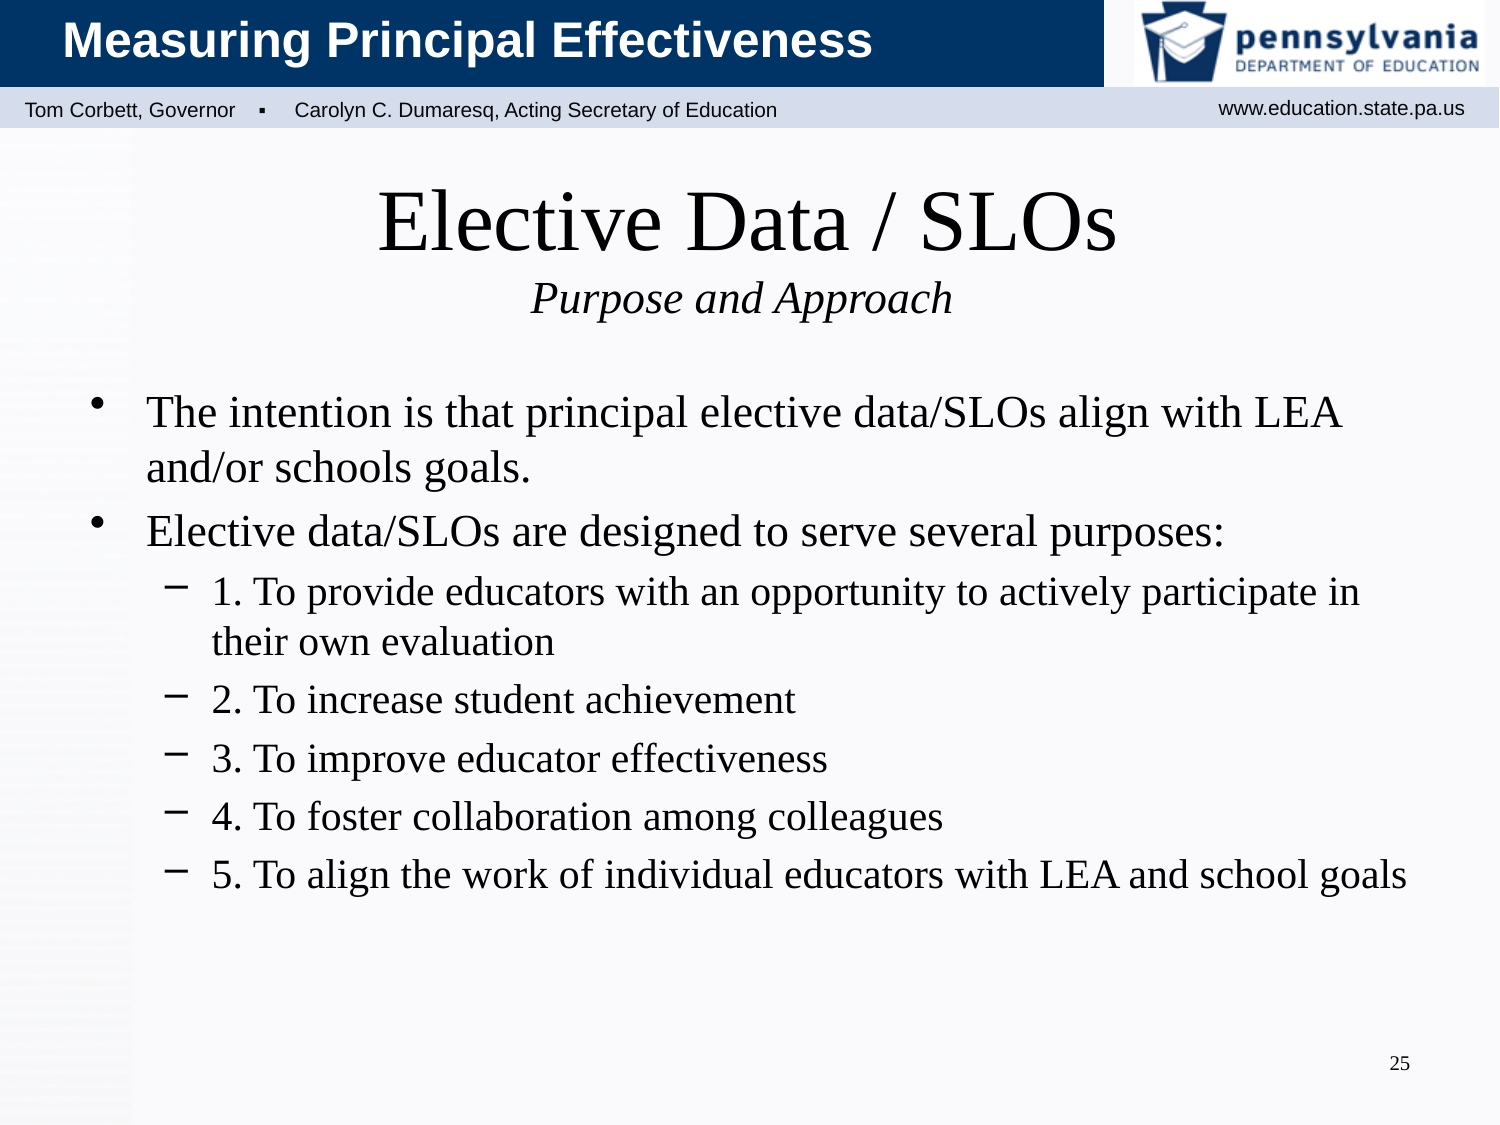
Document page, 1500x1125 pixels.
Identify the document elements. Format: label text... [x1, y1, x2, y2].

picture [0, 0, 1500, 1125]
title Elective Data / SLOs Purpose and Approach [72, 155, 1423, 334]
text_box 25 [1374, 1042, 1444, 1103]
list The intention is that principal elective data/SLOs align with LEA and/or schools goals. Elective data/SLOs are designed to serve several purposes: 1. To provide educators with an opportunity to actively participate in their own evaluation 2. To increase student achievement 3. To improve educator effectiveness 4. To foster collaboration among colleagues 5. To align the work of individual educators with LEA and school goals [75, 374, 1425, 1117]
